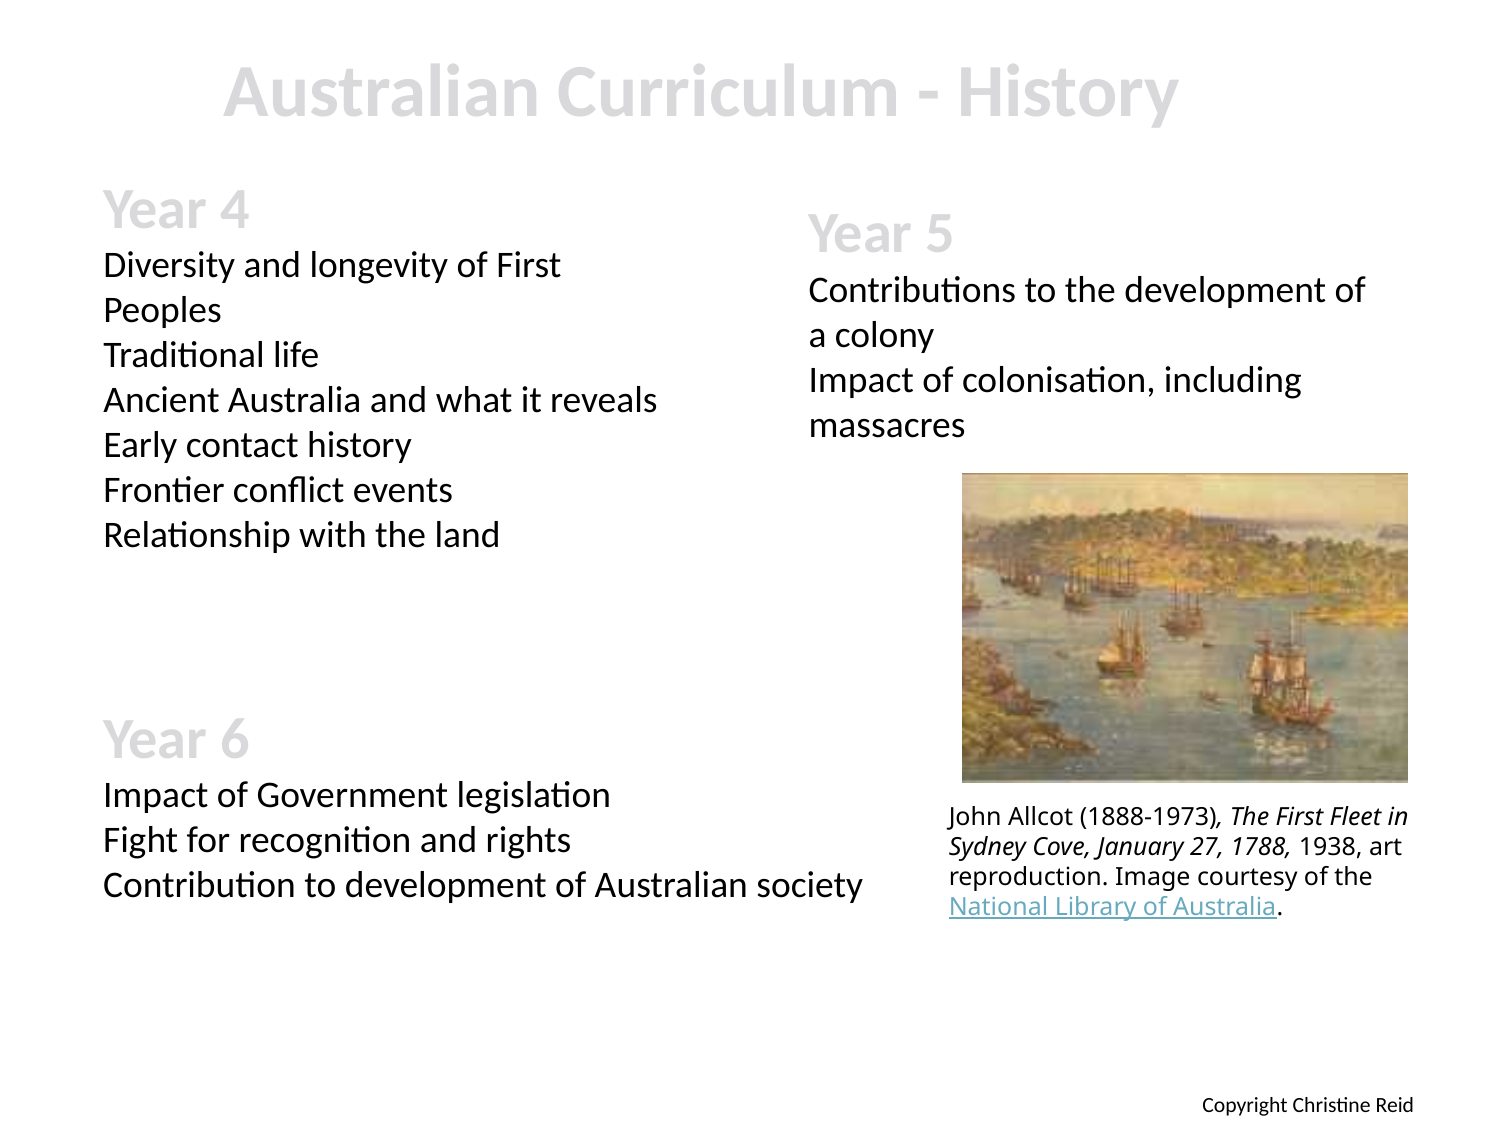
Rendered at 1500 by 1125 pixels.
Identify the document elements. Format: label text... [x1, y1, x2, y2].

text_box Year 4 Diversity and longevity of First Peoples Traditional life Ancient Australia and what it reveals Early contact history Frontier conflict events Relationship with the land [88, 162, 703, 563]
text_box John Allcot (1888-1973), The First Fleet in Sydney Cove, January 27, 1788, 1938, art reproduction. Image courtesy of the National Library of Australia. [933, 792, 1447, 932]
text_box Australian Curriculum - History [208, 33, 1379, 139]
picture [962, 472, 1409, 784]
text_box Year 6 Impact of Government legislation Fight for recognition and rights Contribution to development of Australian society [88, 692, 987, 1003]
text_box Copyright Christine Reid [1187, 1058, 1430, 1125]
text_box Year 5 Contributions to the development of a colony Impact of colonisation, including massacres [793, 187, 1385, 452]
